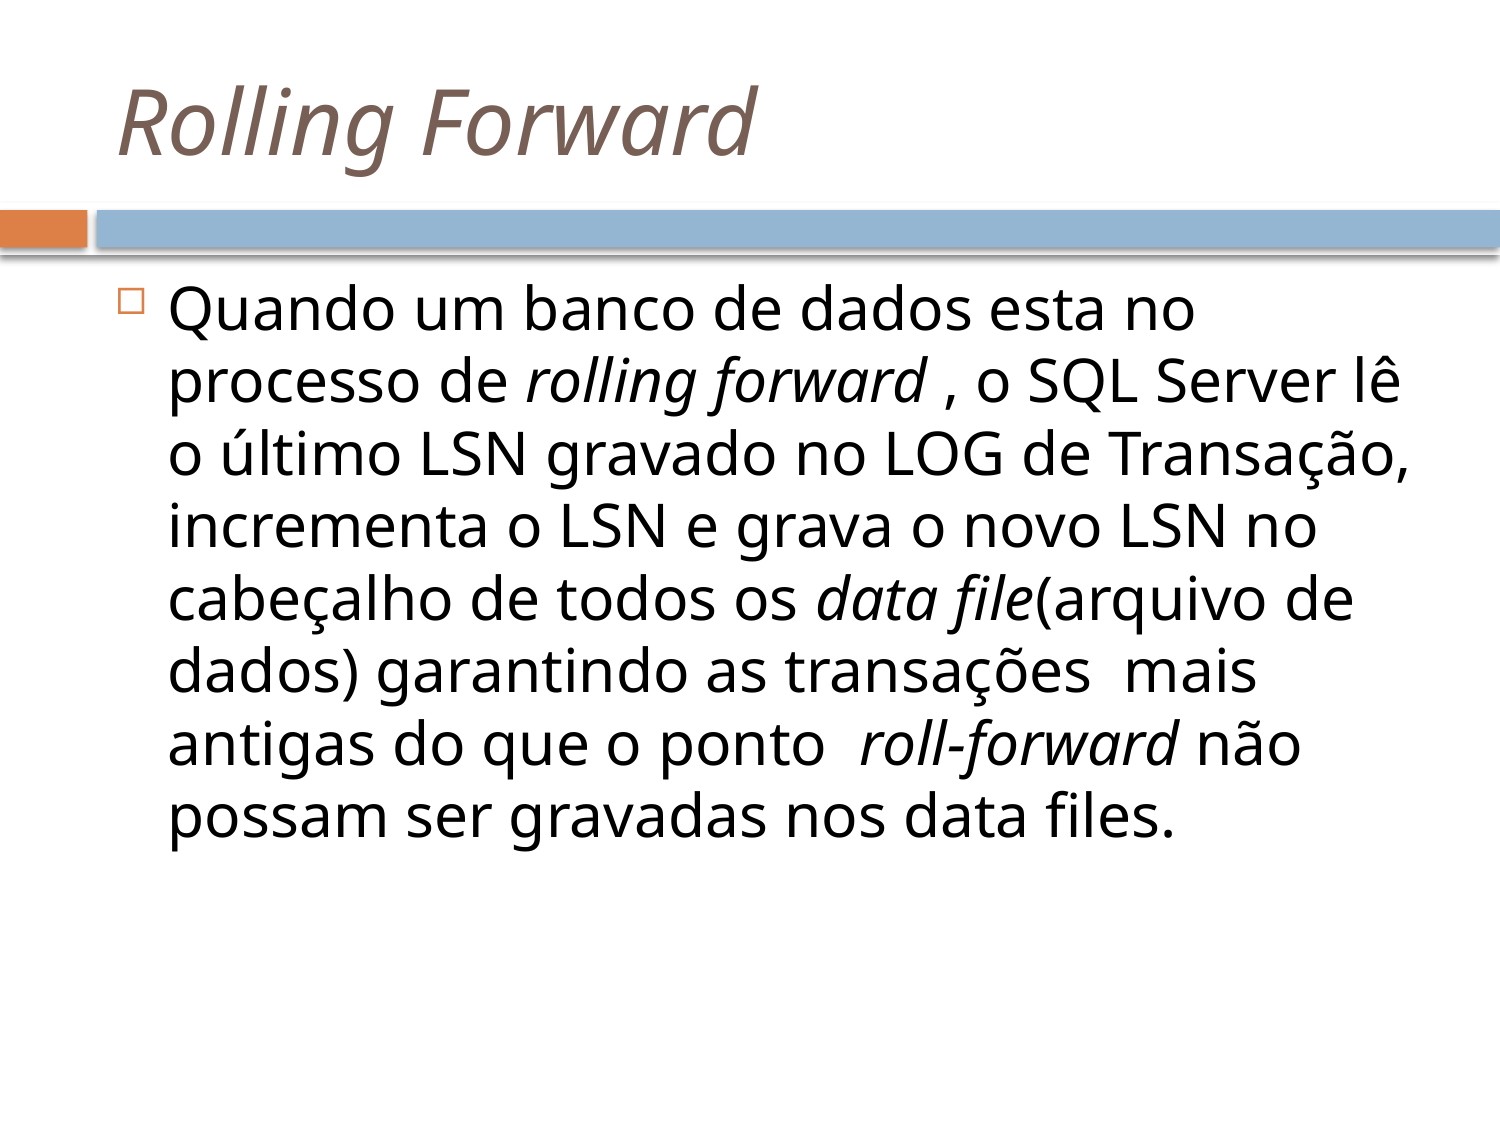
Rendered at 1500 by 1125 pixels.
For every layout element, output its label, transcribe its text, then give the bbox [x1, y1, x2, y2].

list Quando um banco de dados esta no processo de rolling forward , o SQL Server lê o último LSN gravado no LOG de Transação, incrementa o LSN e grava o novo LSN no cabeçalho de todos os data file(arquivo de dados) garantindo as transações mais antigas do que o ponto roll-forward não possam ser gravadas nos data files. [100, 262, 1438, 1000]
title Rolling Forward [100, 37, 1438, 200]
